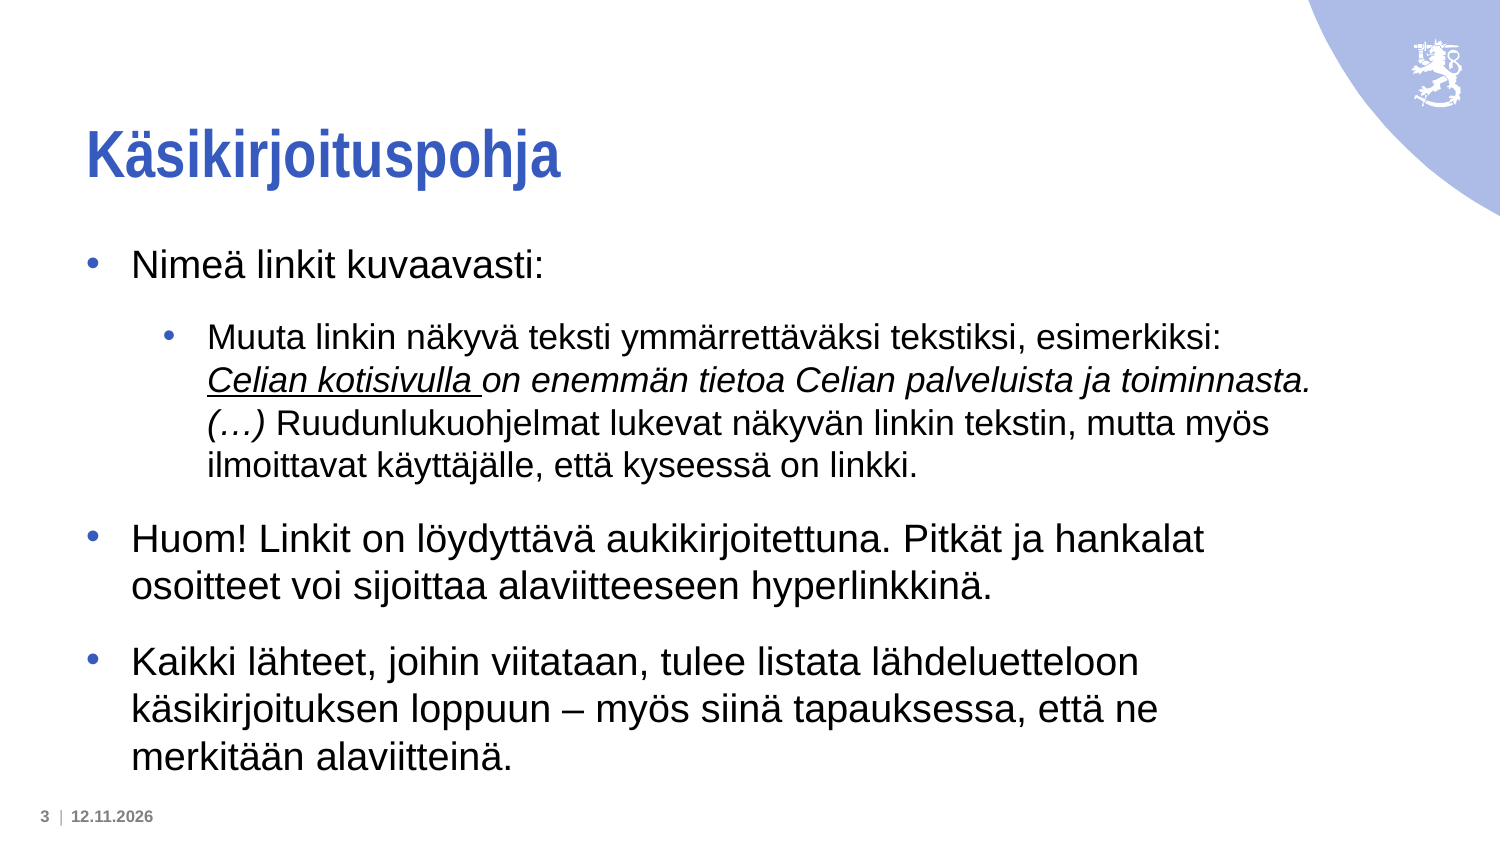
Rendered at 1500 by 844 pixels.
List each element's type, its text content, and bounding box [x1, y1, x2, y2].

slide_number 3 | [0, 799, 67, 833]
title Käsikirjoituspohja [70, 38, 1341, 199]
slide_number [70, 799, 184, 833]
list Nimeä linkit kuvaavasti: Muuta linkin näkyvä teksti ymmärrettäväksi tekstiksi, esimerkiksi: Celian kotisivulla on enemmän tietoa Celian palveluista ja toiminnasta. (…) Ruudunlukuohjelmat lukevat näkyvän linkin tekstin, mutta myös ilmoittavat käyttäjälle, että kyseessä on linkki. Huom! Linkit on löydyttävä aukikirjoitettuna. Pitkät ja hankalat osoitteet voi sijoittaa alaviitteeseen hyperlinkkinä. Kaikki lähteet, joihin viitataan, tulee listata lähdeluetteloon käsikirjoituksen loppuun – myös siinä tapauksessa, että ne merkitään alaviitteinä. [70, 231, 1341, 788]
